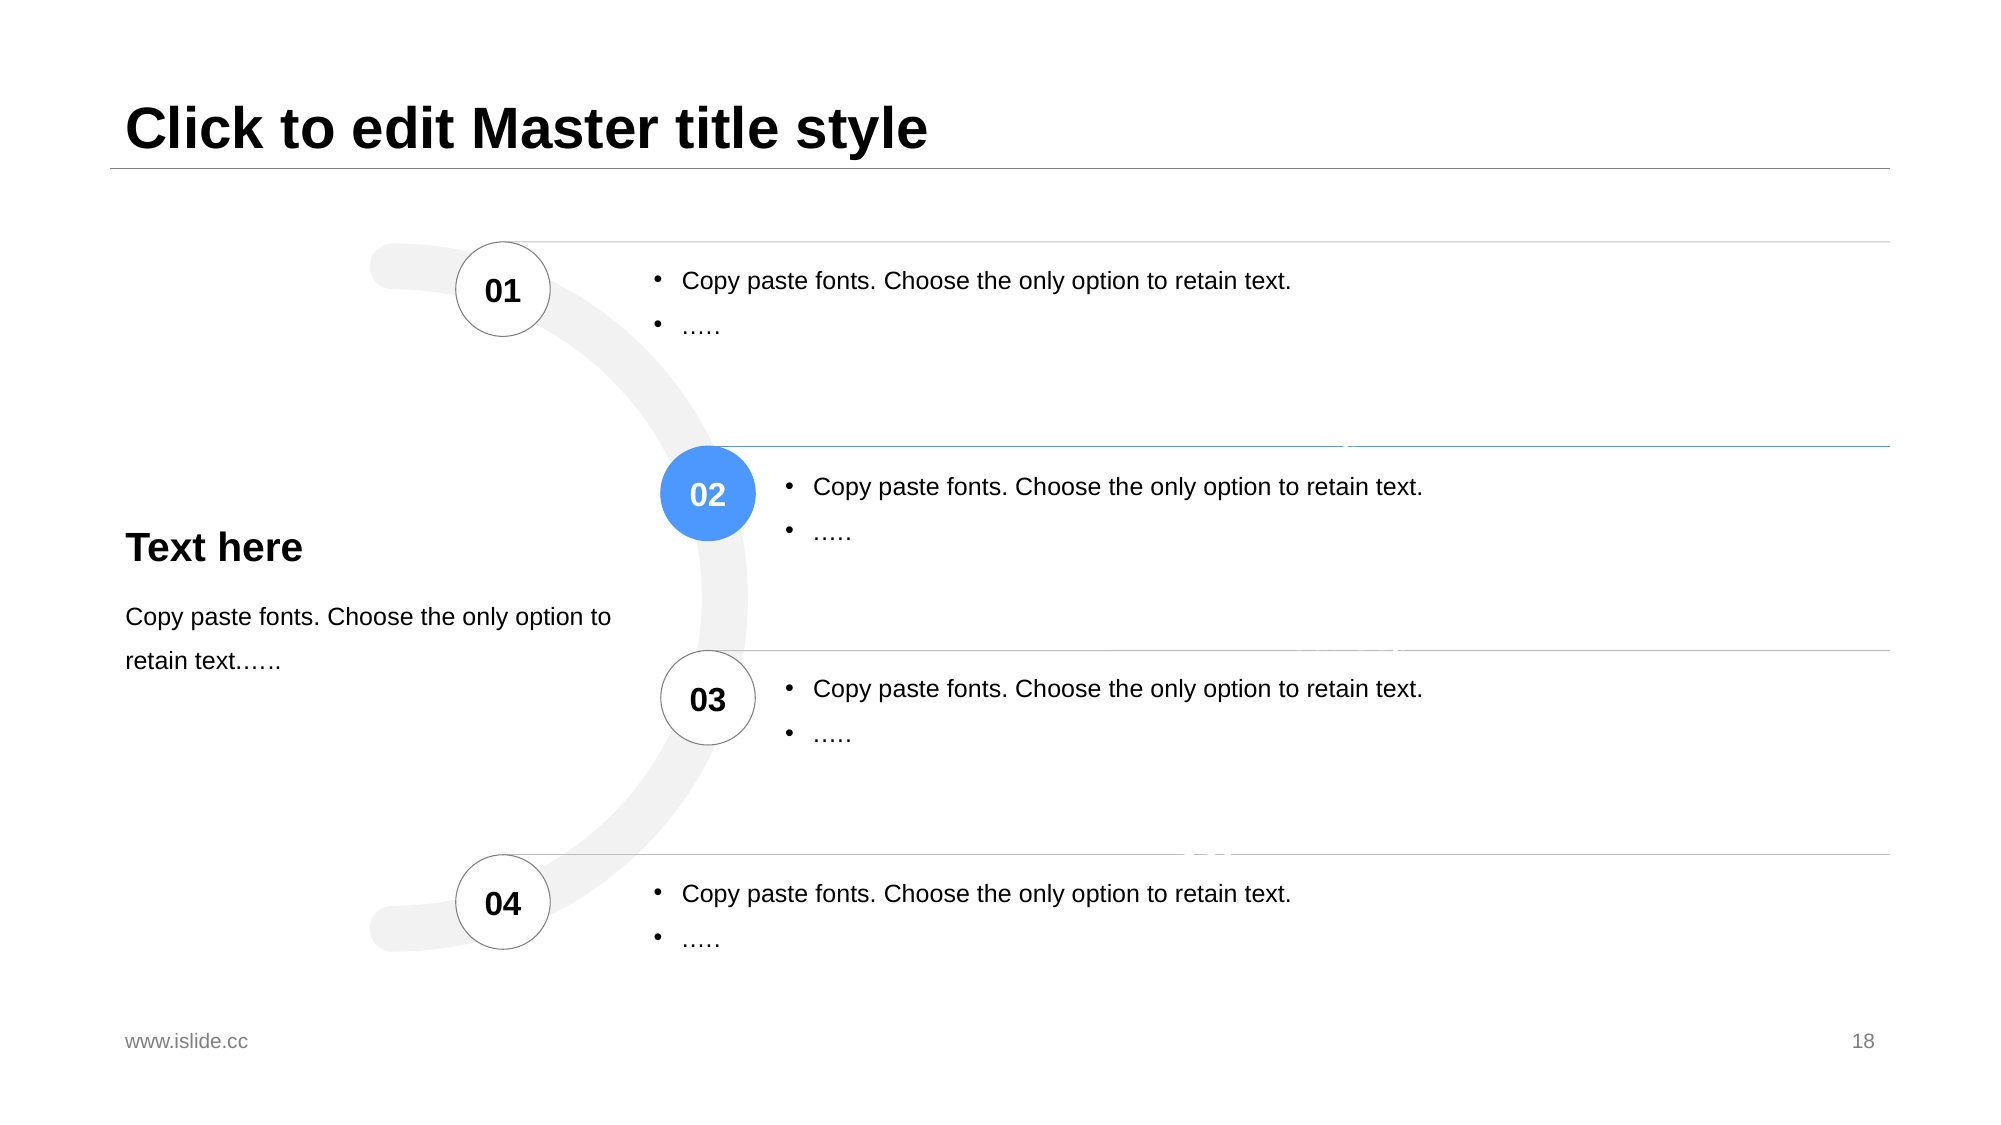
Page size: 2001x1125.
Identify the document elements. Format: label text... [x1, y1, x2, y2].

footer www.islide.cc [109, 1023, 790, 1058]
slide_number 18 [1412, 1023, 1890, 1058]
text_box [110, 241, 1890, 958]
title Click to edit Master title style [109, 0, 1890, 169]
